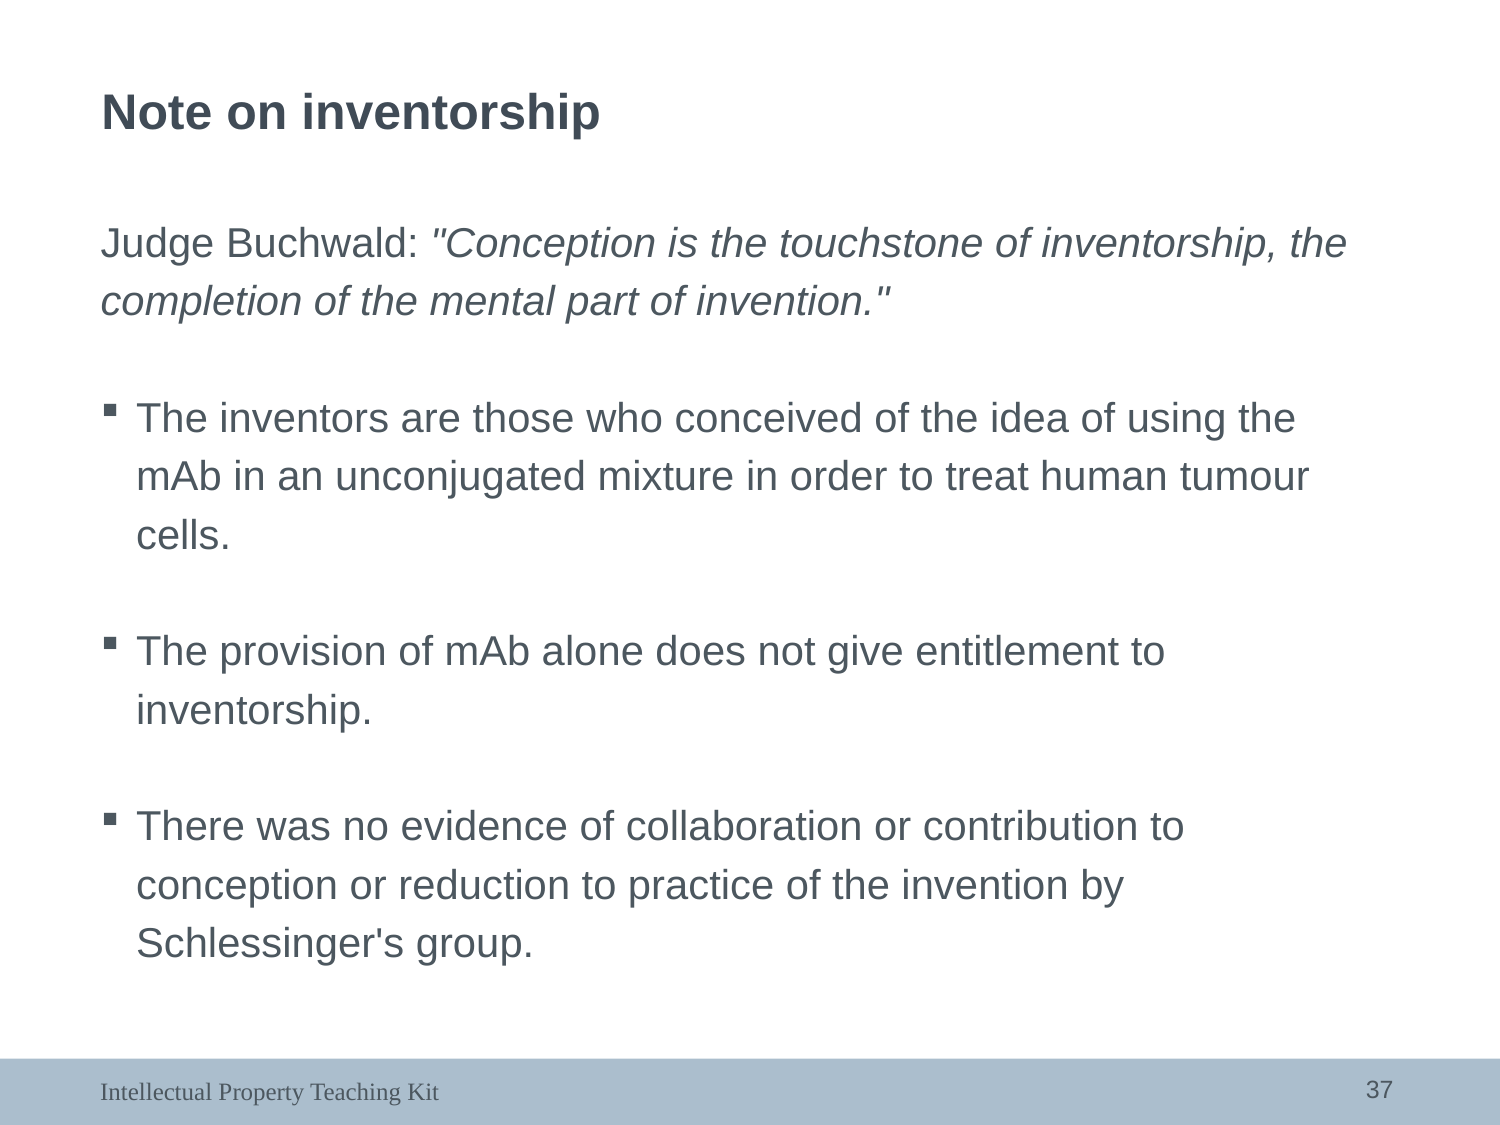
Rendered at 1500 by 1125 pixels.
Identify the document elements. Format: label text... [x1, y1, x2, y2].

footer Intellectual Property Teaching Kit [100, 1074, 988, 1125]
title Note on inventorship [86, 71, 1387, 199]
text_box Judge Buchwald: "Conception is the touchstone of inventorship, the completion of the mental part of invention." The inventors are those who conceived of the idea of using the mAb in an unconjugated mixture in order to treat human tumour cells. The provision of mAb alone does not give entitlement to inventorship. There was no evidence of collaboration or contribution to conception or reduction to practice of the invention by Schlessinger's group. [85, 199, 1398, 767]
text_box 37 [1269, 1070, 1394, 1106]
